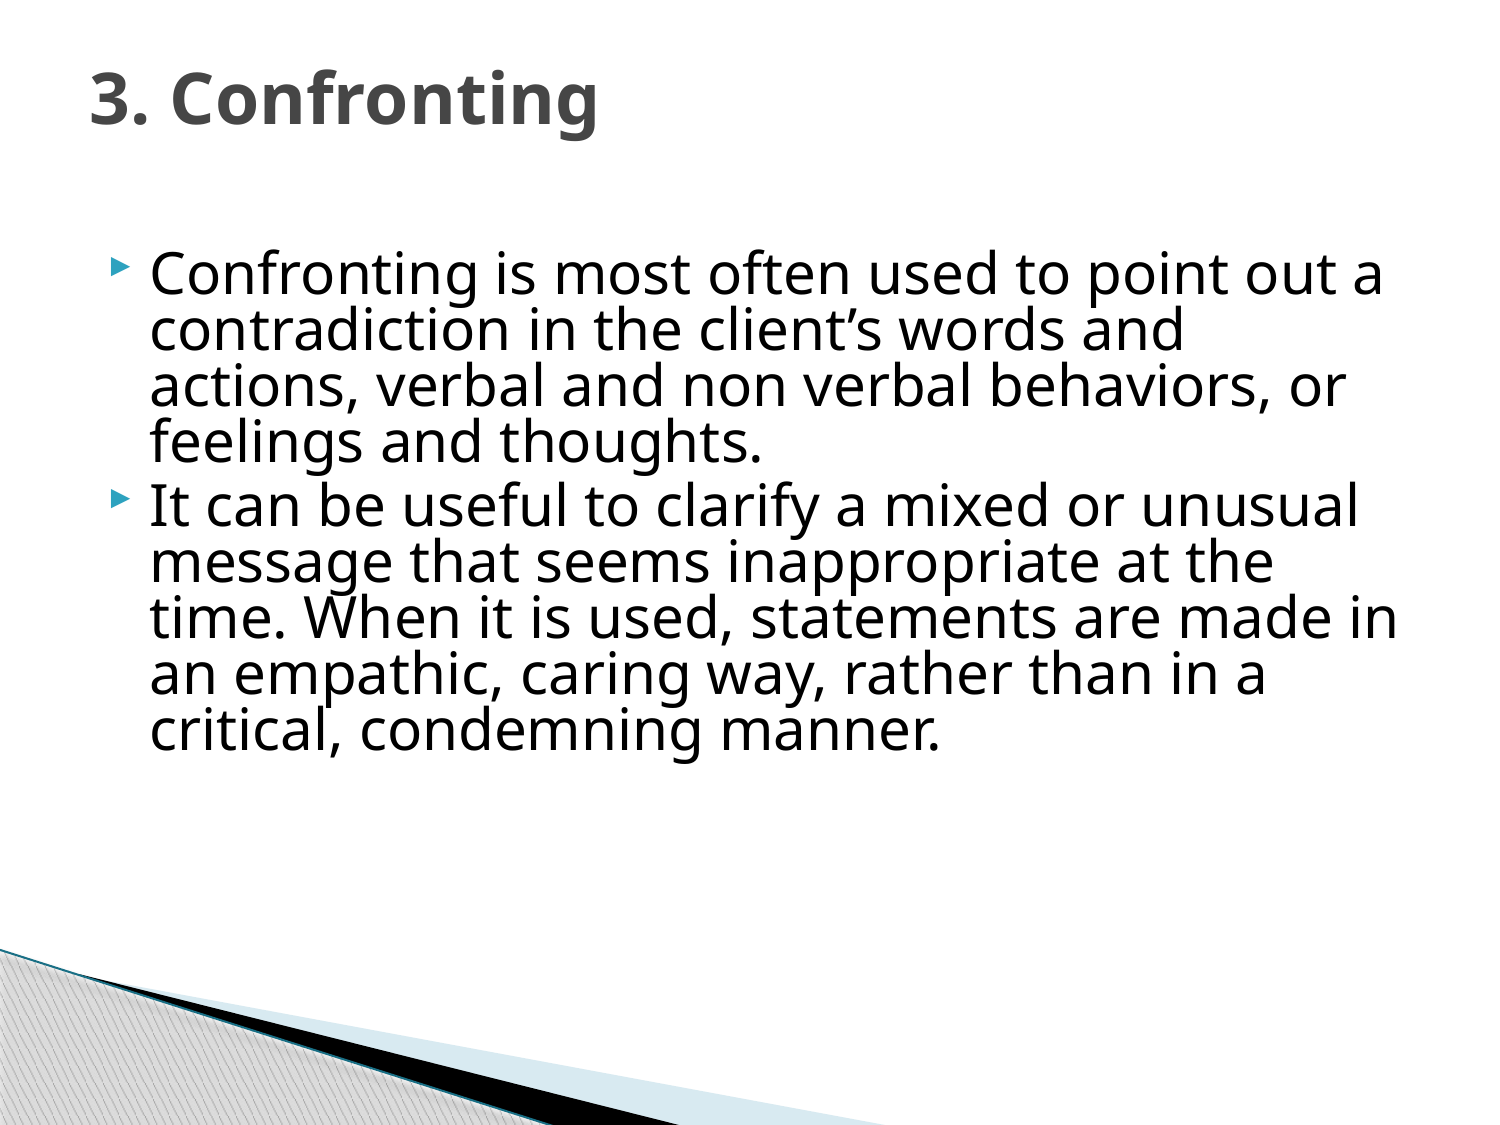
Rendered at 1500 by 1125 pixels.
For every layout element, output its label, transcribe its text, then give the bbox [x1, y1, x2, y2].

list Confronting is most often used to point out a contradiction in the client’s words and actions, verbal and non verbal behaviors, or feelings and thoughts. It can be useful to clarify a mixed or unusual message that seems inappropriate at the time. When it is used, statements are made in an empathic, caring way, rather than in a critical, condemning manner. [75, 243, 1425, 986]
title 3. Confronting [75, 45, 1425, 233]
